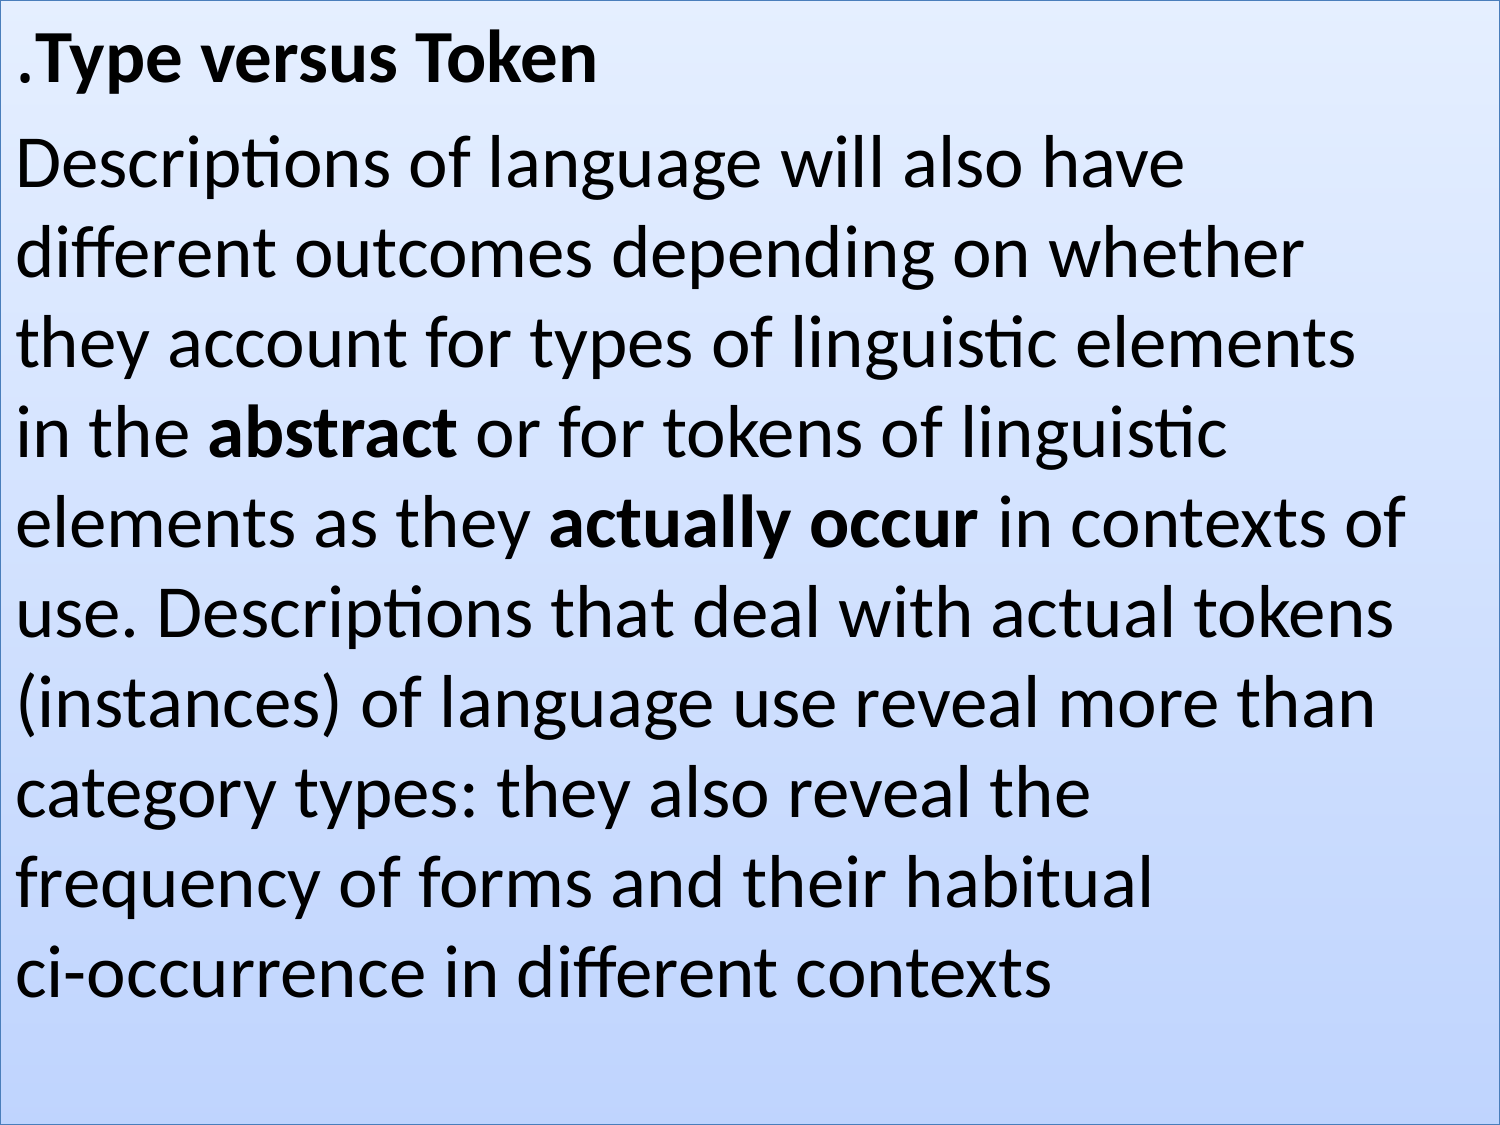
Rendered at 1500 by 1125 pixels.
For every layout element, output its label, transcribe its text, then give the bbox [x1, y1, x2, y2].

list Type versus Token. Descriptions of language will also have different outcomes depending on whether they account for types of linguistic elements in the abstract or for tokens of linguistic elements as they actually occur in contexts of use. Descriptions that deal with actual tokens (instances) of language use reveal more than category types: they also reveal the frequency of forms and their habitual ci-occurrence in different contexts [0, 0, 1500, 1125]
